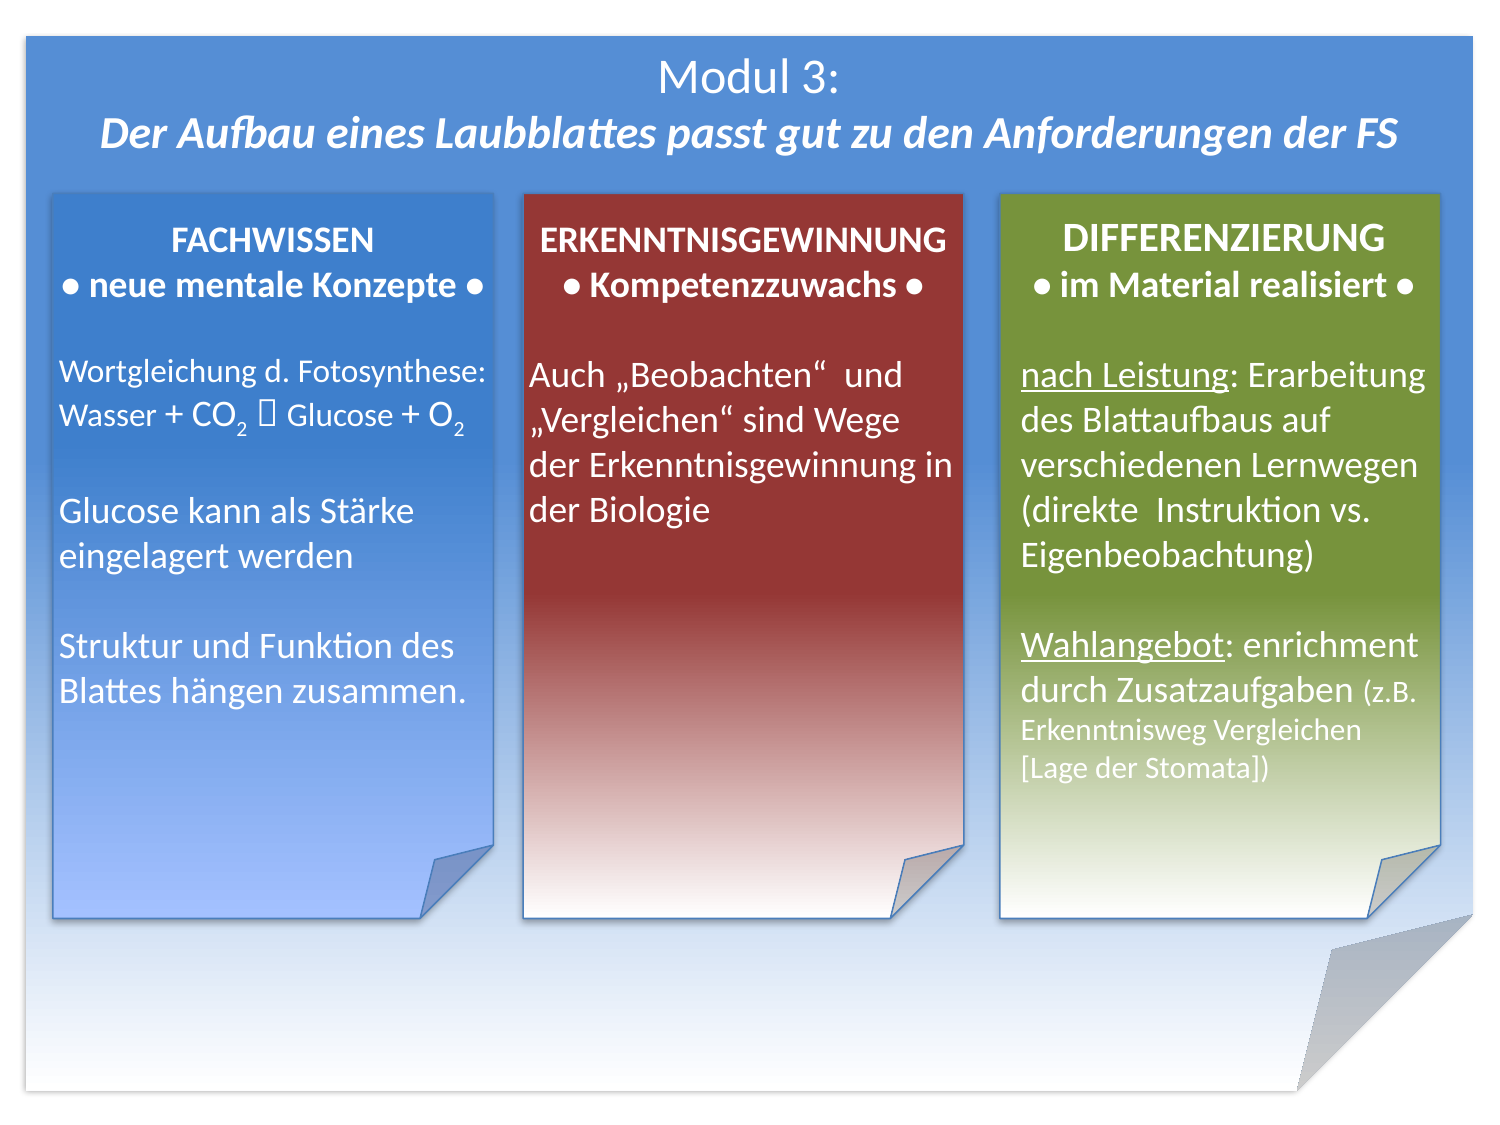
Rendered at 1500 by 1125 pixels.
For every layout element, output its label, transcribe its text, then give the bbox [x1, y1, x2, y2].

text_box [522, 193, 964, 919]
text_box Modul 3: Der Aufbau eines Laubblattes passt gut zu den Anforderungen der FS [25, 35, 1473, 166]
text_box [24, 35, 1474, 1092]
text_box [999, 193, 1441, 919]
text_box [52, 192, 495, 920]
text_box FACHWISSEN • neue mentale Konzepte • Wortgleichung d. Fotosynthese: Wasser + CO2  Glucose + O2 Glucose kann als Stärke eingelagert werden Struktur und Funktion des Blattes hängen zusammen. [52, 208, 494, 762]
